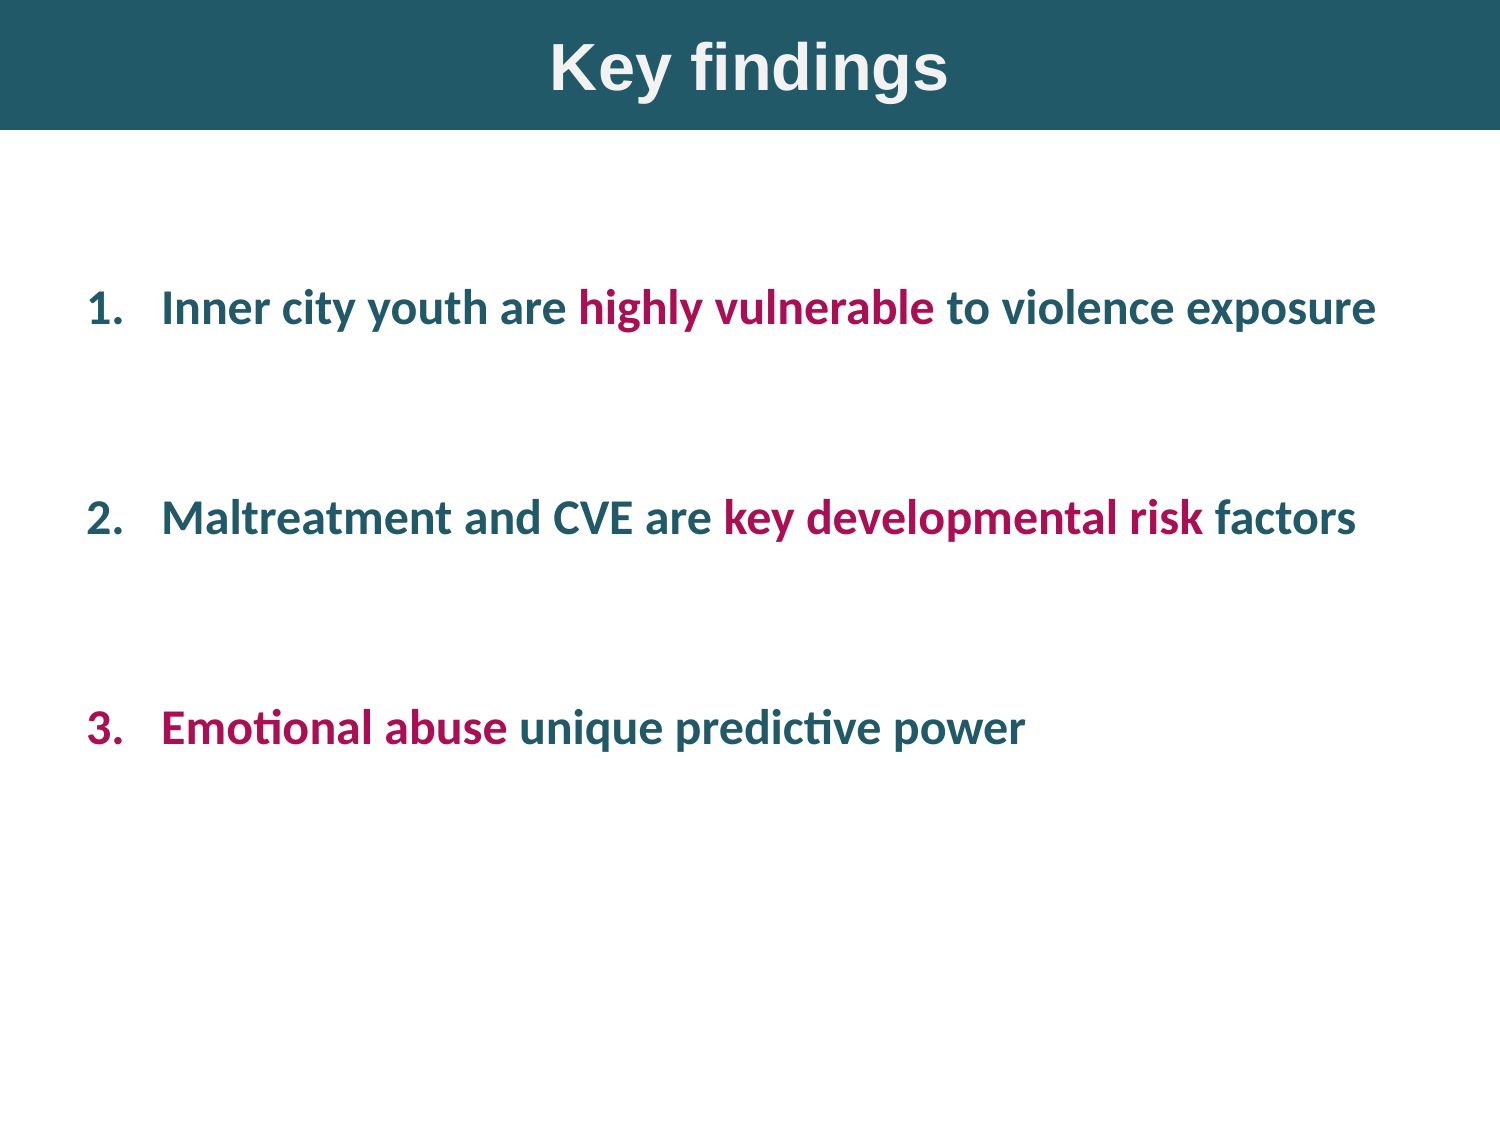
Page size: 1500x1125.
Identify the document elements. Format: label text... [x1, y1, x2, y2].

list Inner city youth are highly vulnerable to violence exposure Maltreatment and CVE are key developmental risk factors Emotional abuse unique predictive power [70, 267, 1431, 901]
text_box Key findings [0, 0, 1500, 130]
